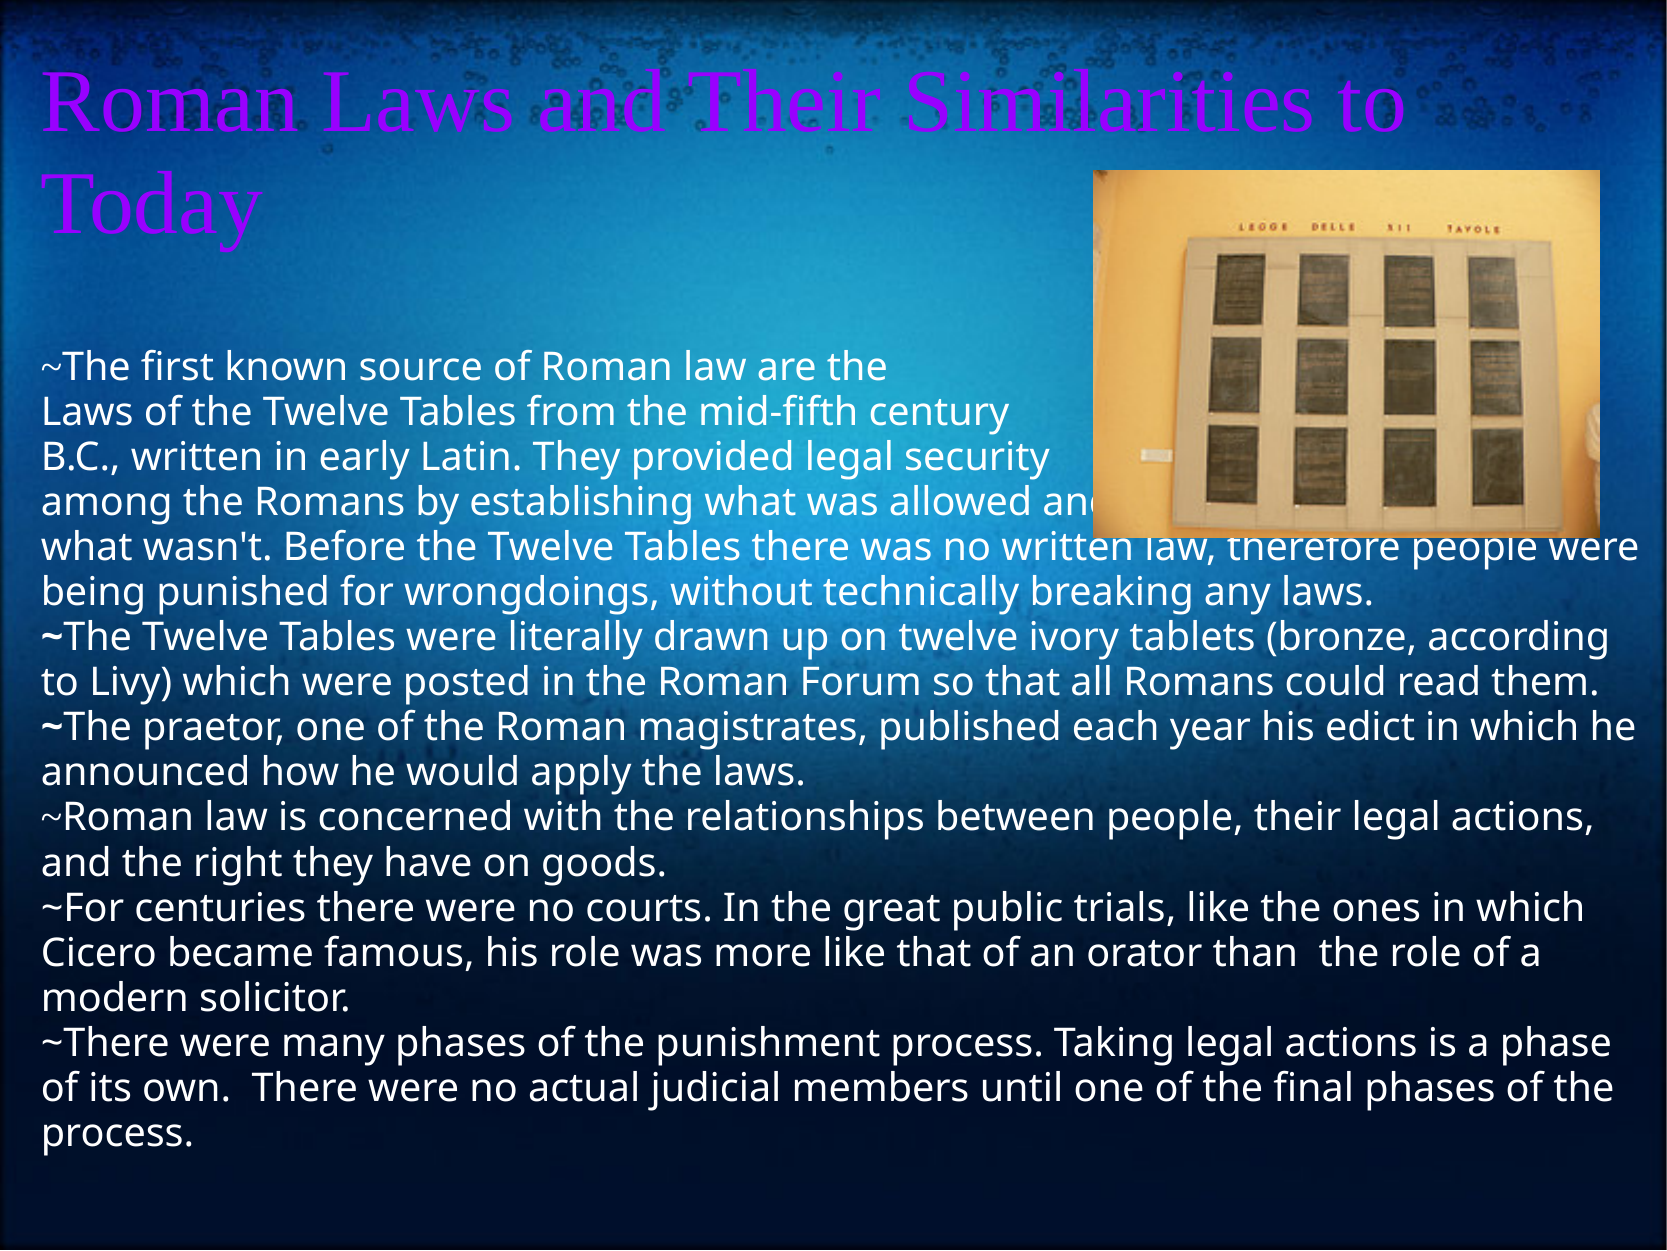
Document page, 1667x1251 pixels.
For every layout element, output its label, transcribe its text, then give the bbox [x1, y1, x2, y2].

list ~The first known source of Roman law are the Laws of the Twelve Tables from the mid-fifth century B.C., written in early Latin. They provided legal security among the Romans by establishing what was allowed and what wasn't. Before the Twelve Tables there was no written law, therefore people were being punished for wrongdoings, without technically breaking any laws. ~The Twelve Tables were literally drawn up on twelve ivory tablets (bronze, according to Livy) which were posted in the Roman Forum so that all Romans could read them. ~The praetor, one of the Roman magistrates, published each year his edict in which he announced how he would apply the laws. ~Roman law is concerned with the relationships between people, their legal actions, and the right they have on goods. ~For centuries there were no courts. In the great public trials, like the ones in which Cicero became famous, his role was more like that of an orator than the role of a modern solicitor. ~There were many phases of the punishment process. Taking legal actions is a phase of its own. There were no actual judicial members until one of the final phases of the process. [40, 298, 1651, 1250]
picture [0, 0, 1667, 1250]
title Roman Laws and Their Similarities to Today [40, 49, 1627, 201]
